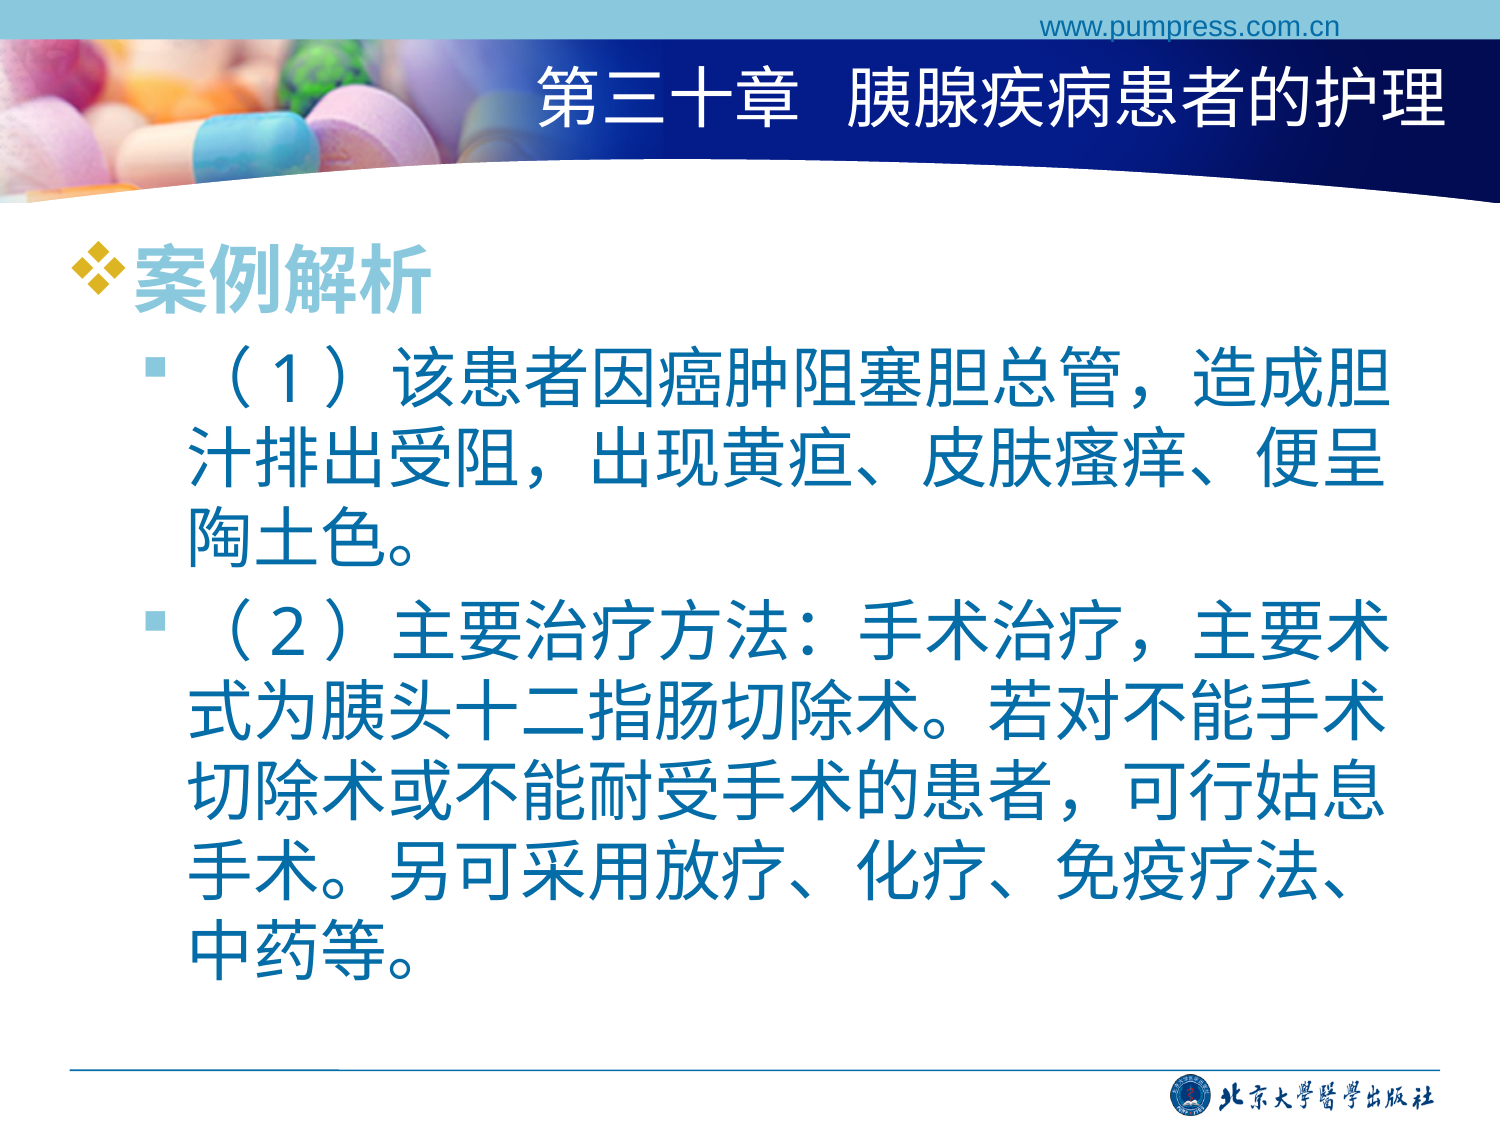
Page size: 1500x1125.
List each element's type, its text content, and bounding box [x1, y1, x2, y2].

slide_number www.pumpress.com.cn [1025, 0, 1463, 38]
title 第三十章 胰腺疾病患者的护理 [137, 49, 1463, 143]
picture [0, 40, 1500, 203]
picture [1170, 1074, 1436, 1118]
list 案例解析 （1）该患者因癌肿阻塞胆总管，造成胆汁排出受阻，出现黄疸、皮肤瘙痒、便呈陶土色。 （2）主要治疗方法：手术治疗，主要术式为胰头十二指肠切除术。若对不能手术切除术或不能耐受手术的患者，可行姑息手术。另可采用放疗、化疗、免疫疗法、中药等。 [49, 224, 1463, 1026]
